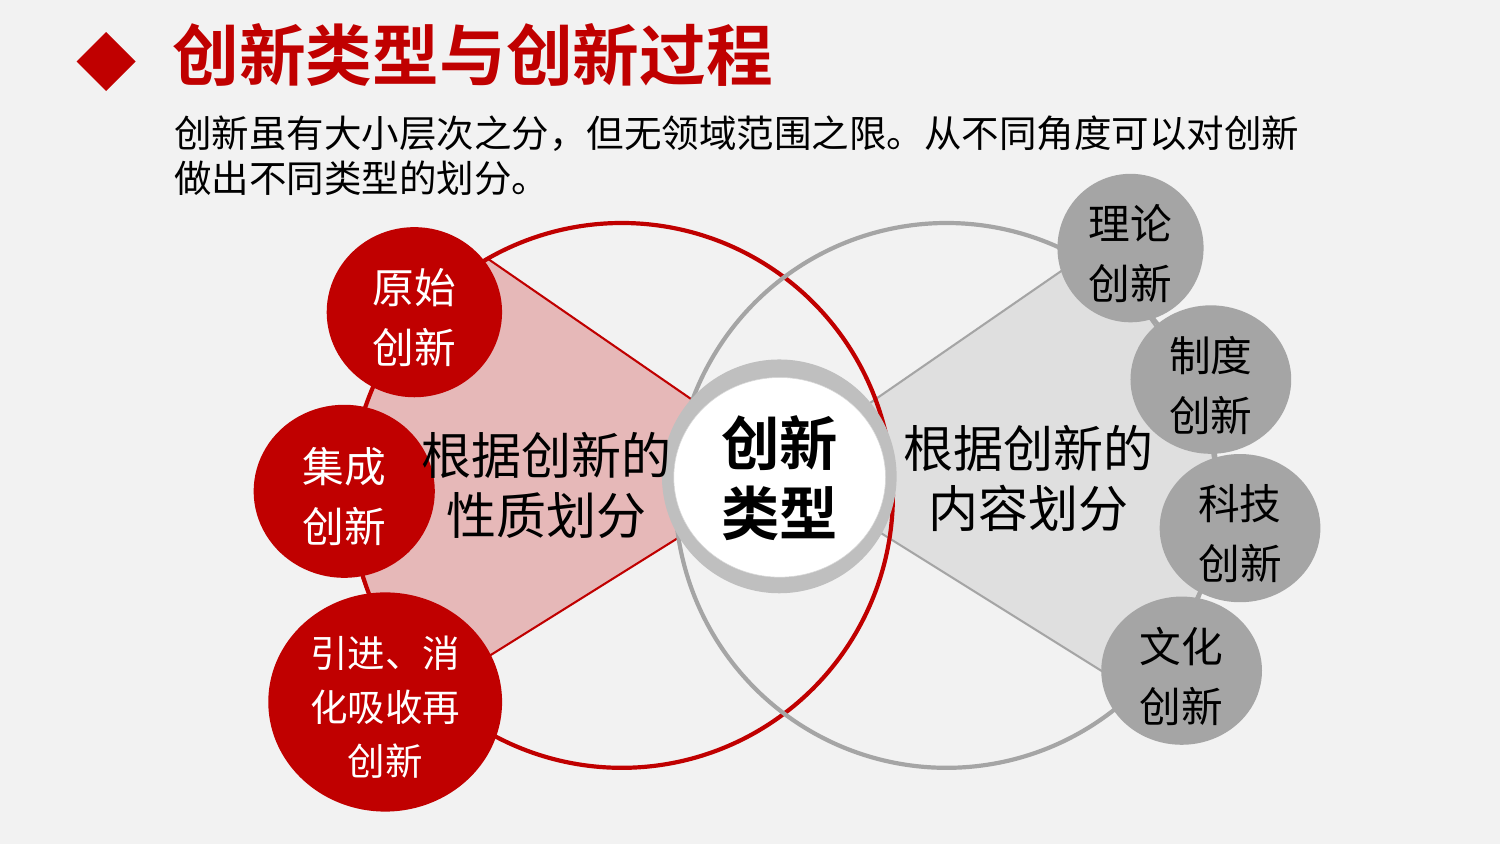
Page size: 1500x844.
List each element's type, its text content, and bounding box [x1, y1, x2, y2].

text_box 创新虽有大小层次之分，但无领域范围之限。从不同角度可以对创新做出不同类型的划分。 [159, 102, 1341, 253]
text_box 创新类型与创新过程 [161, 8, 785, 99]
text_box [253, 173, 1321, 812]
